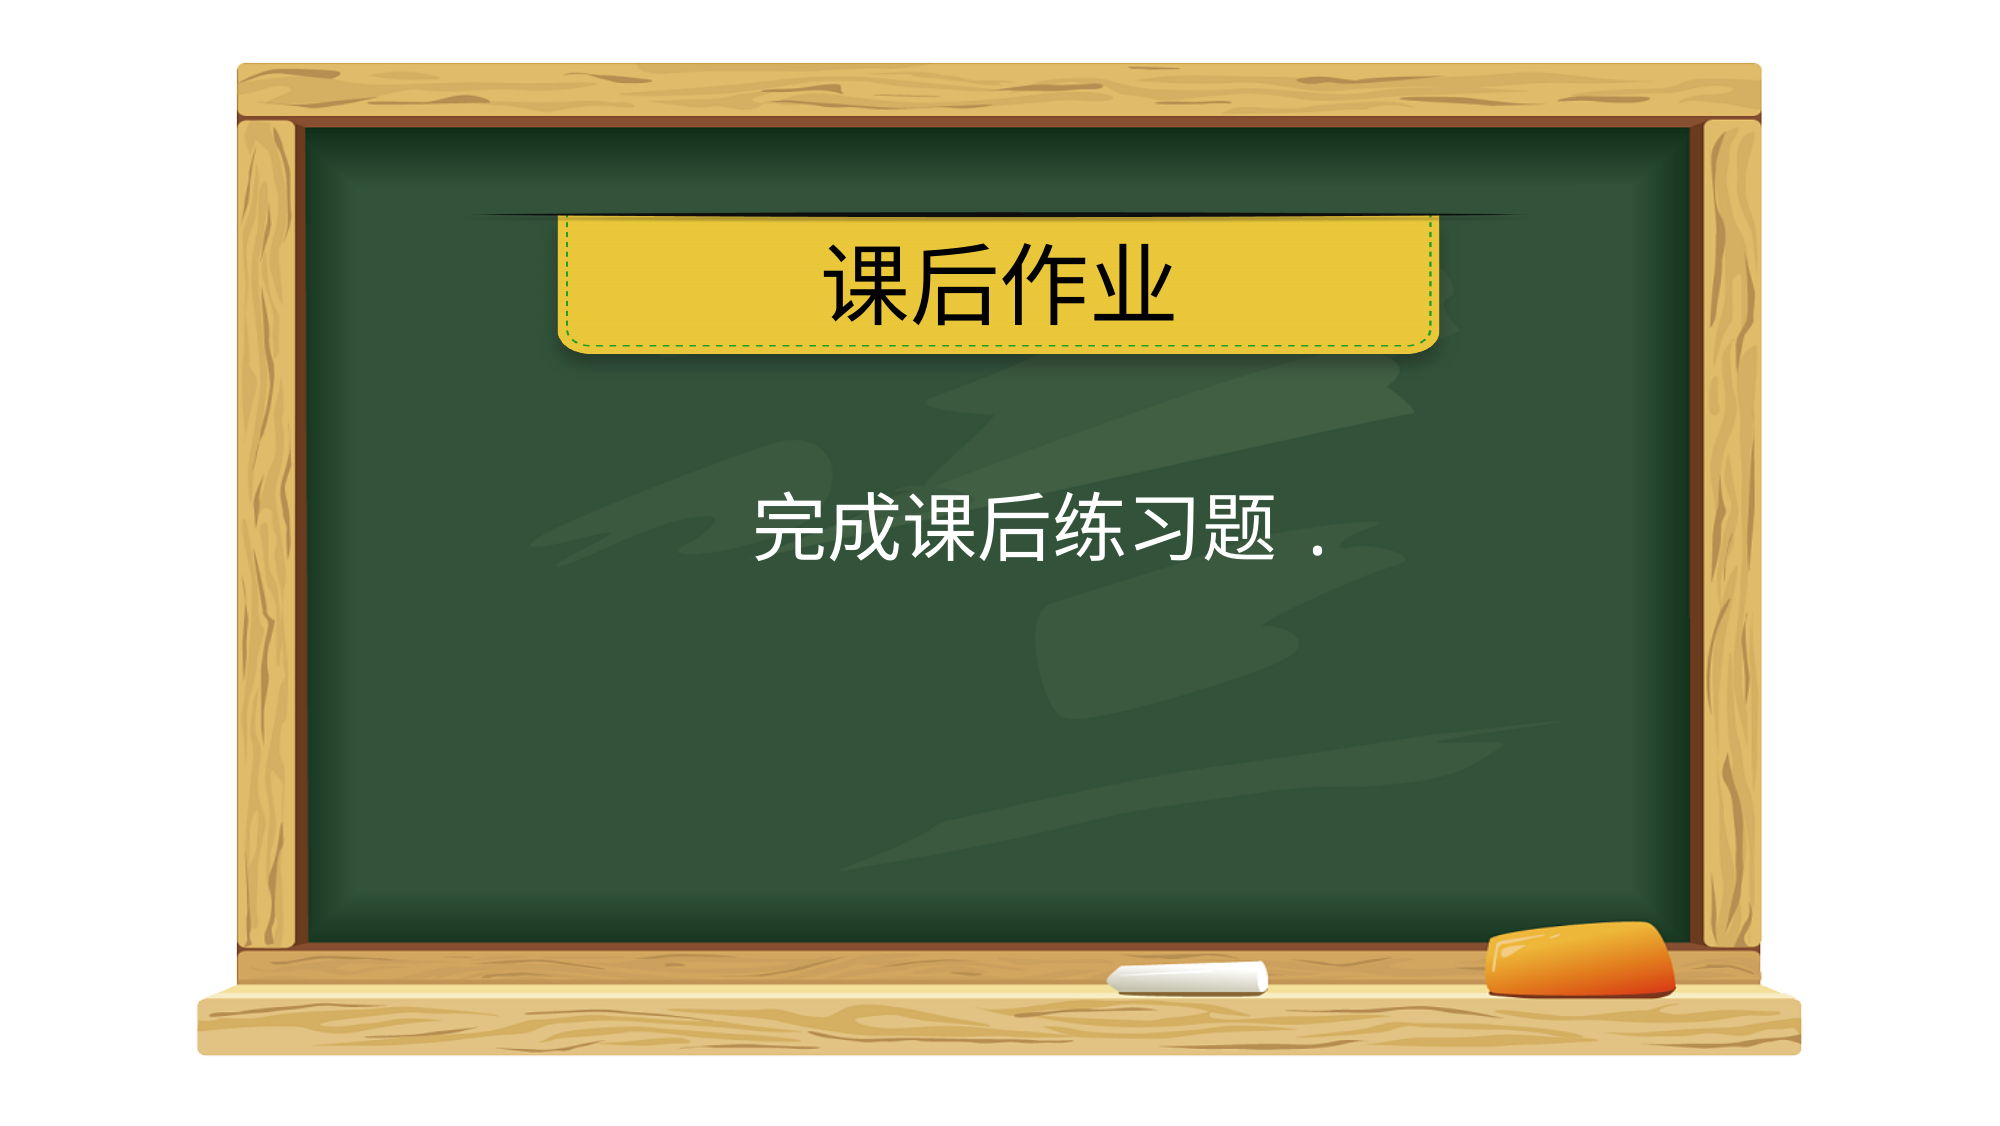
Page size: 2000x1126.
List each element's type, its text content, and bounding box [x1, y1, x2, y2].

text_box 完成课后练习题. [391, 425, 1701, 581]
picture [123, 53, 1876, 1082]
